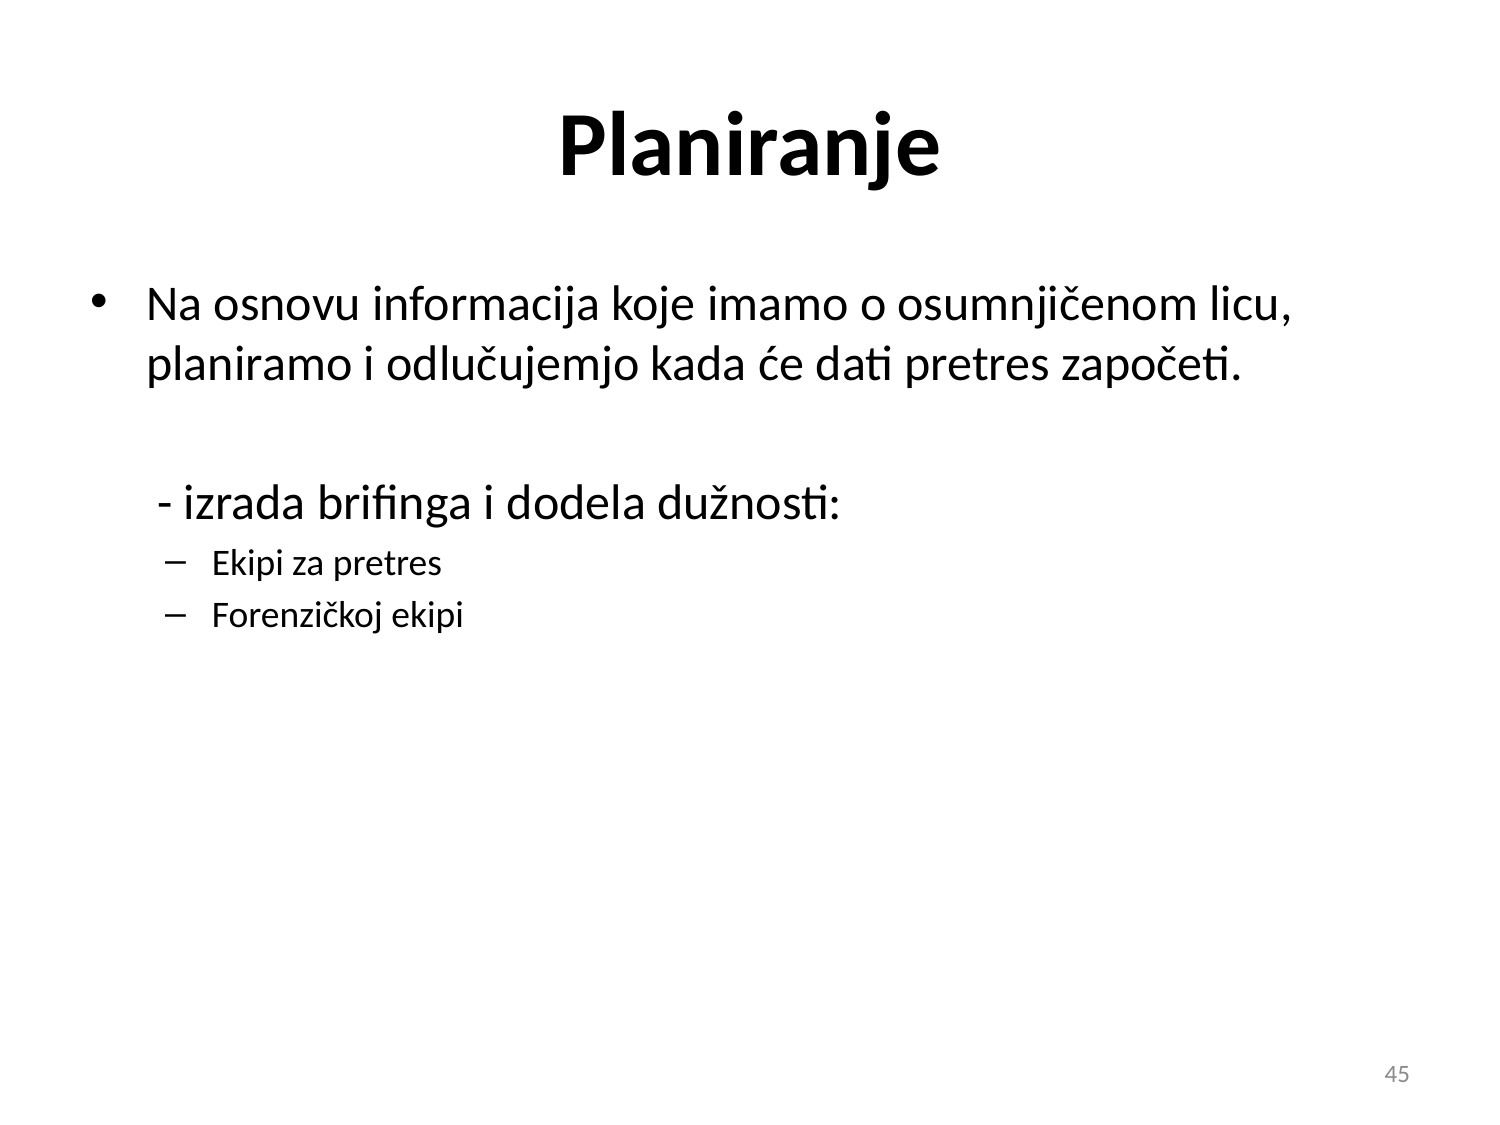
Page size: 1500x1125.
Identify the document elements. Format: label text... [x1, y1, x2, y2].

list Na osnovu informacija koje imamo o osumnjičenom licu, planiramo i odlučujemjo kada će dati pretres započeti. - izrada brifinga i dodela dužnosti: Ekipi za pretres Forenzičkoj ekipi [74, 262, 1426, 1006]
slide_number 45 [1074, 1042, 1425, 1103]
title Planiranje [74, 44, 1426, 233]
